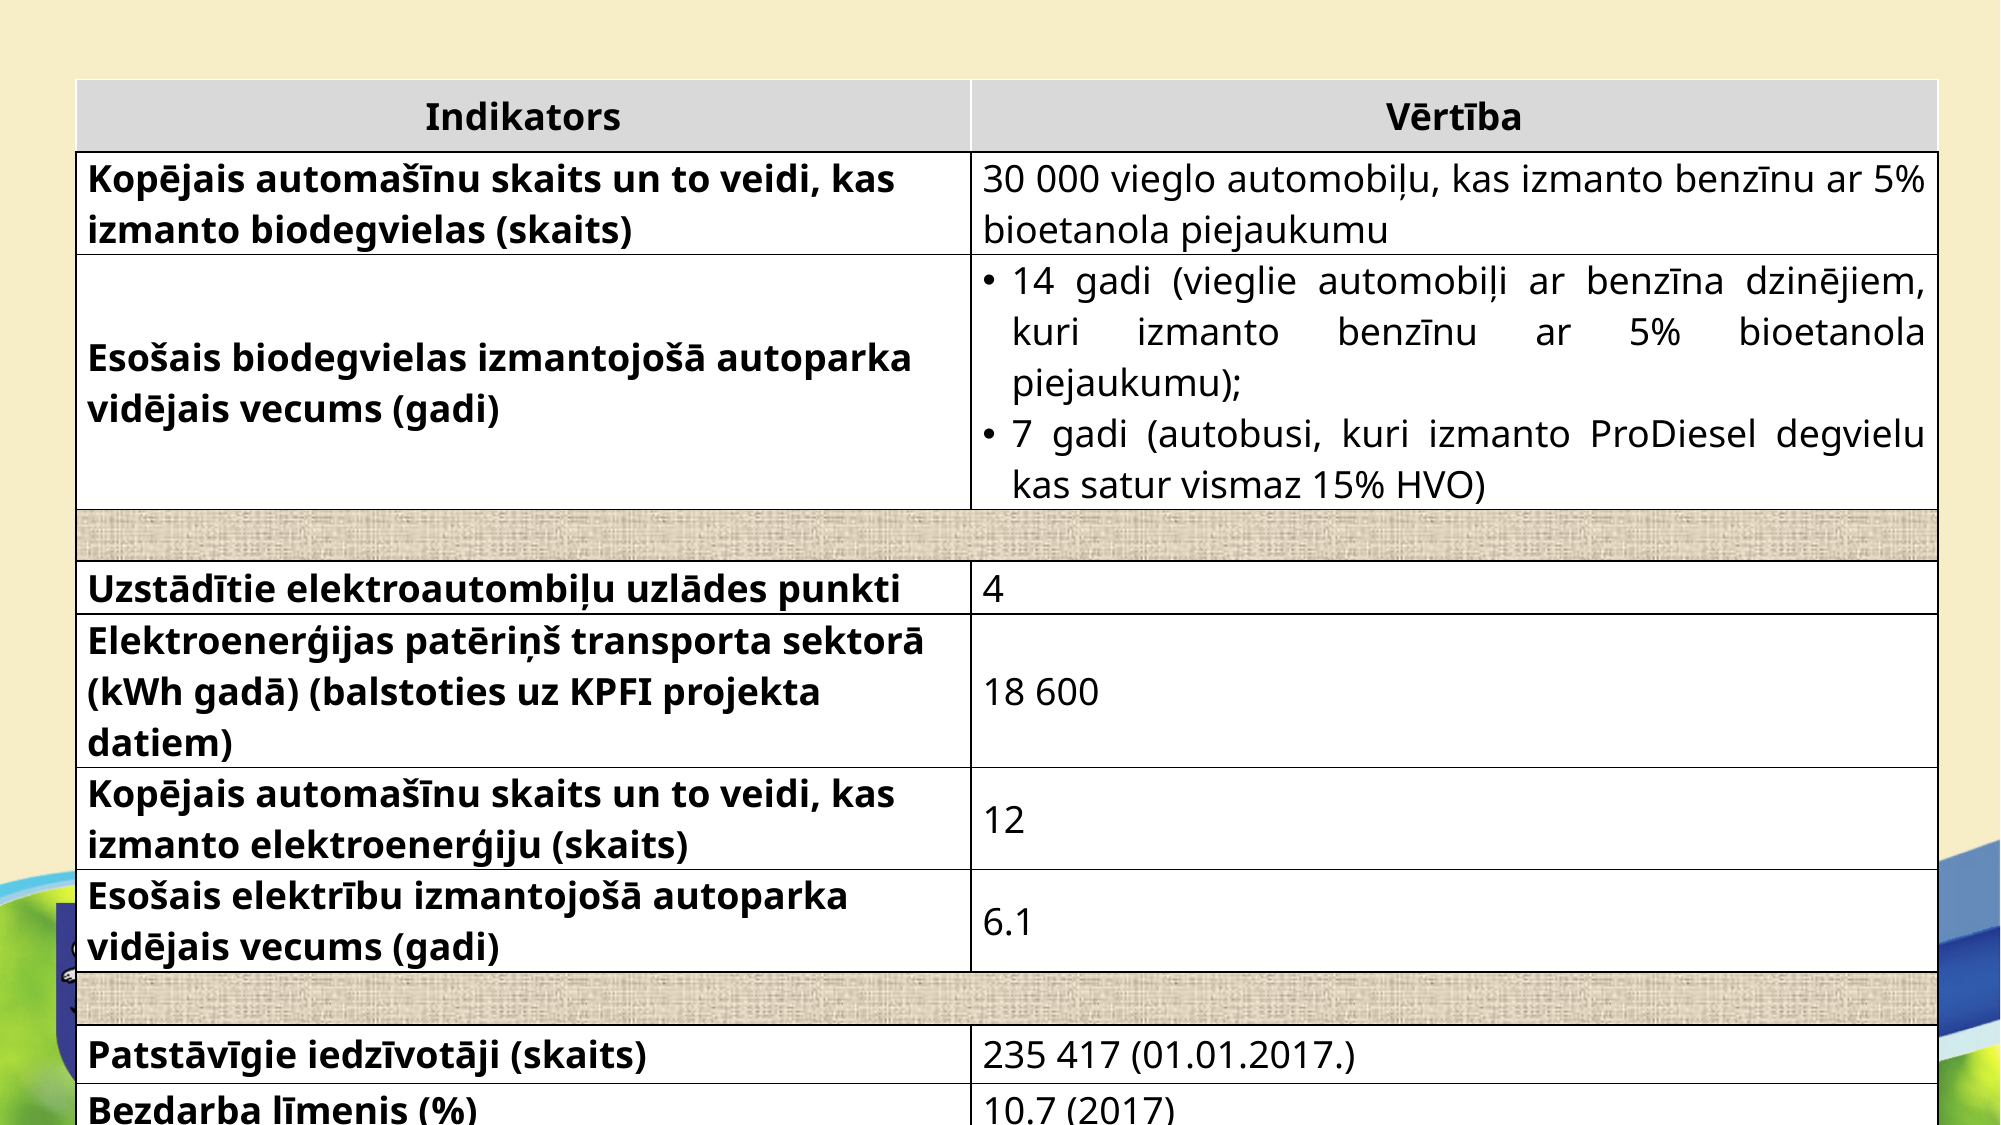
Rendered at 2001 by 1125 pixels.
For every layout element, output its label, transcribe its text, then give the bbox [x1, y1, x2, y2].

table_cell Uzstādītie elektroautombiļu uzlādes punkti [77, 562, 970, 613]
table_cell Esošais biodegvielas izmantojošā autoparka vidējais vecums (gadi) [77, 255, 970, 509]
table_cell Kopējais automašīnu skaits un to veidi, kas izmanto biodegvielas (skaits) [77, 153, 970, 254]
table_cell 14 gadi (vieglie automobiļi ar benzīna dzinējiem, kuri izmanto benzīnu ar 5% bioetanola piejaukumu); 7 gadi (autobusi, kuri izmanto ProDiesel degvielu kas satur vismaz 15% HVO) [972, 255, 1937, 509]
table_cell Elektroenerģijas patēriņš transporta sektorā (kWh gadā) (balstoties uz KPFI projekta datiem) [77, 615, 970, 767]
table_cell [77, 510, 1937, 560]
table_cell 6.1 [972, 870, 1937, 971]
table_cell Esošais elektrību izmantojošā autoparka vidējais vecums (gadi) [77, 870, 970, 971]
table_cell [77, 973, 1937, 1024]
table_cell Bezdarba līmenis (%) [77, 1084, 970, 1125]
table_cell 10.7 (2017) [972, 1084, 1937, 1125]
table_header Indikators [77, 80, 970, 151]
table_cell 18 600 [972, 615, 1937, 767]
table_cell 30 000 vieglo automobiļu, kas izmanto benzīnu ar 5% bioetanola piejaukumu [972, 153, 1937, 254]
picture [0, 0, 2001, 1125]
table_cell Patstāvīgie iedzīvotāji (skaits) [77, 1026, 970, 1083]
table_cell 235 417 (01.01.2017.) [972, 1026, 1937, 1083]
table_cell 4 [972, 562, 1937, 613]
table_cell Kopējais automašīnu skaits un to veidi, kas izmanto elektroenerģiju (skaits) [77, 768, 970, 869]
table_cell 12 [972, 768, 1937, 869]
table_header Vērtība [972, 80, 1937, 151]
